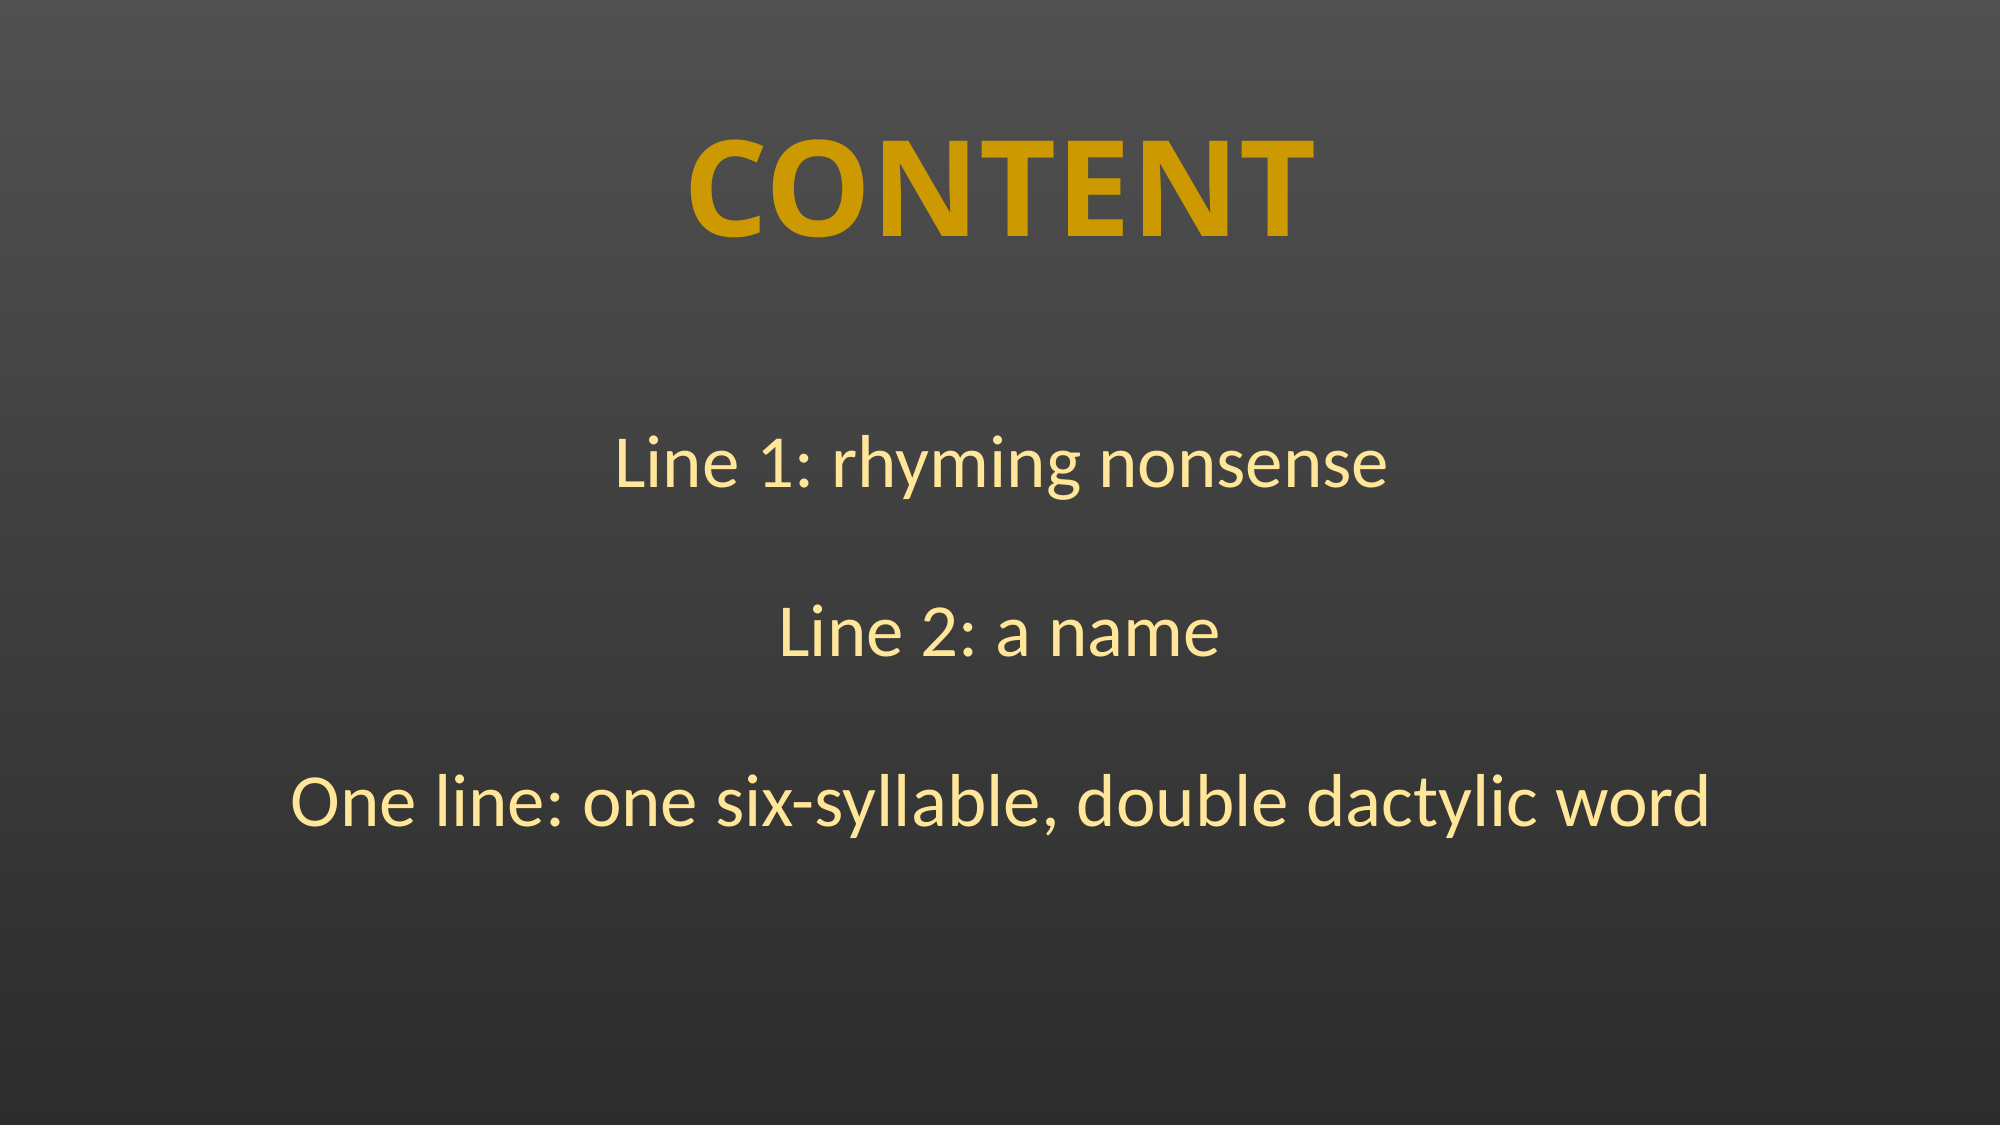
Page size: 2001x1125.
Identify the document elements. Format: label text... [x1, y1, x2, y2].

text_box Line 2: a name [628, 584, 1372, 698]
text_box Line 1: rhyming nonsense [528, 414, 1476, 528]
text_box One line: one six-syllable, double dactylic word [168, 753, 1836, 867]
text_box CONTENT [99, 95, 1900, 300]
